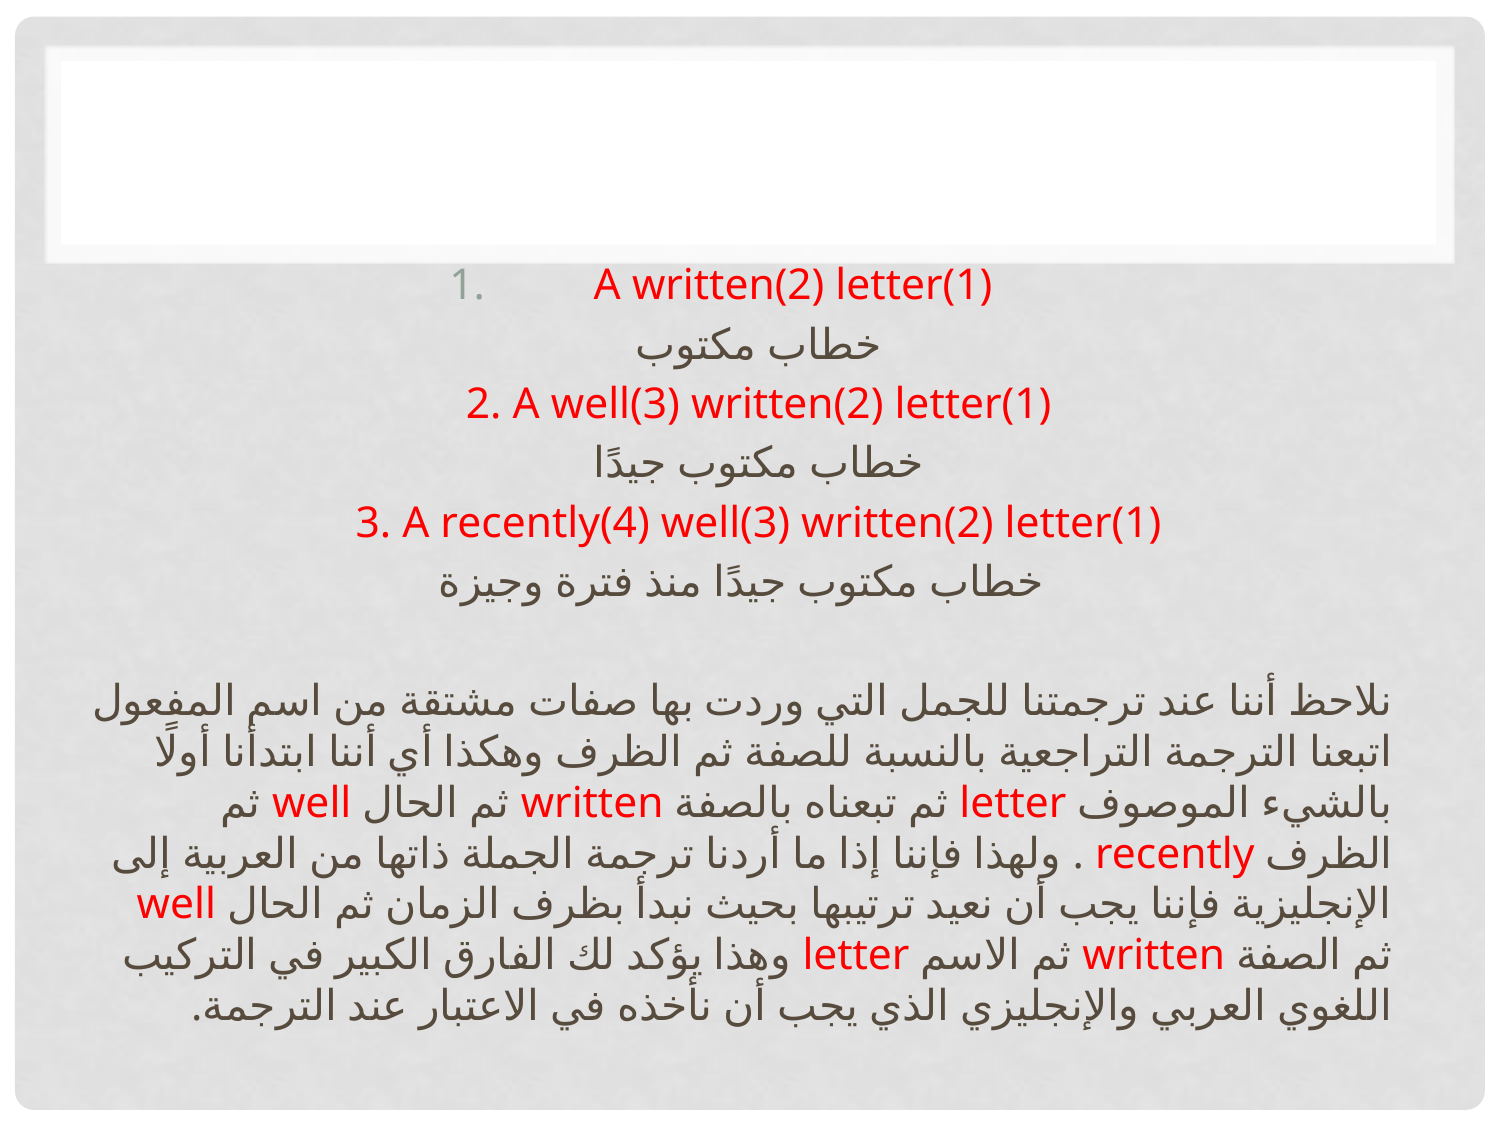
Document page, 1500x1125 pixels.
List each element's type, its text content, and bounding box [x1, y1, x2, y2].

list A written(2) letter(1) خطاب مكتوب 2. A well(3) written(2) letter(1) خطاب مكتوب جيدًا 3. A recently(4) well(3) written(2) letter(1) خطاب مكتوب جيدًا منذ فترة وجيزة نلاحظ أننا عند ترجمتنا للجمل التي وردت بها صفات مشتقة من اسم المفعول اتبعنا الترجمة التراجعية بالنسبة للصفة ثم الظرف وهكذا أي أننا ابتدأنا أولًا بالشيء الموصوف letter ثم تبعناه بالصفة written ثم الحال well ثم الظرف recently . ولهذا فإننا إذا ما أردنا ترجمة الجملة ذاتها من العربية إلى الإنجليزية فإننا يجب أن نعيد ترتيبها بحيث نبدأ بظرف الزمان ثم الحال well ثم الصفة written ثم الاسم letter وهذا يؤكد لك الفارق الكبير في التركيب اللغوي العربي والإنجليزي الذي يجب أن نأخذه في الاعتبار عند الترجمة. [75, 249, 1425, 1063]
